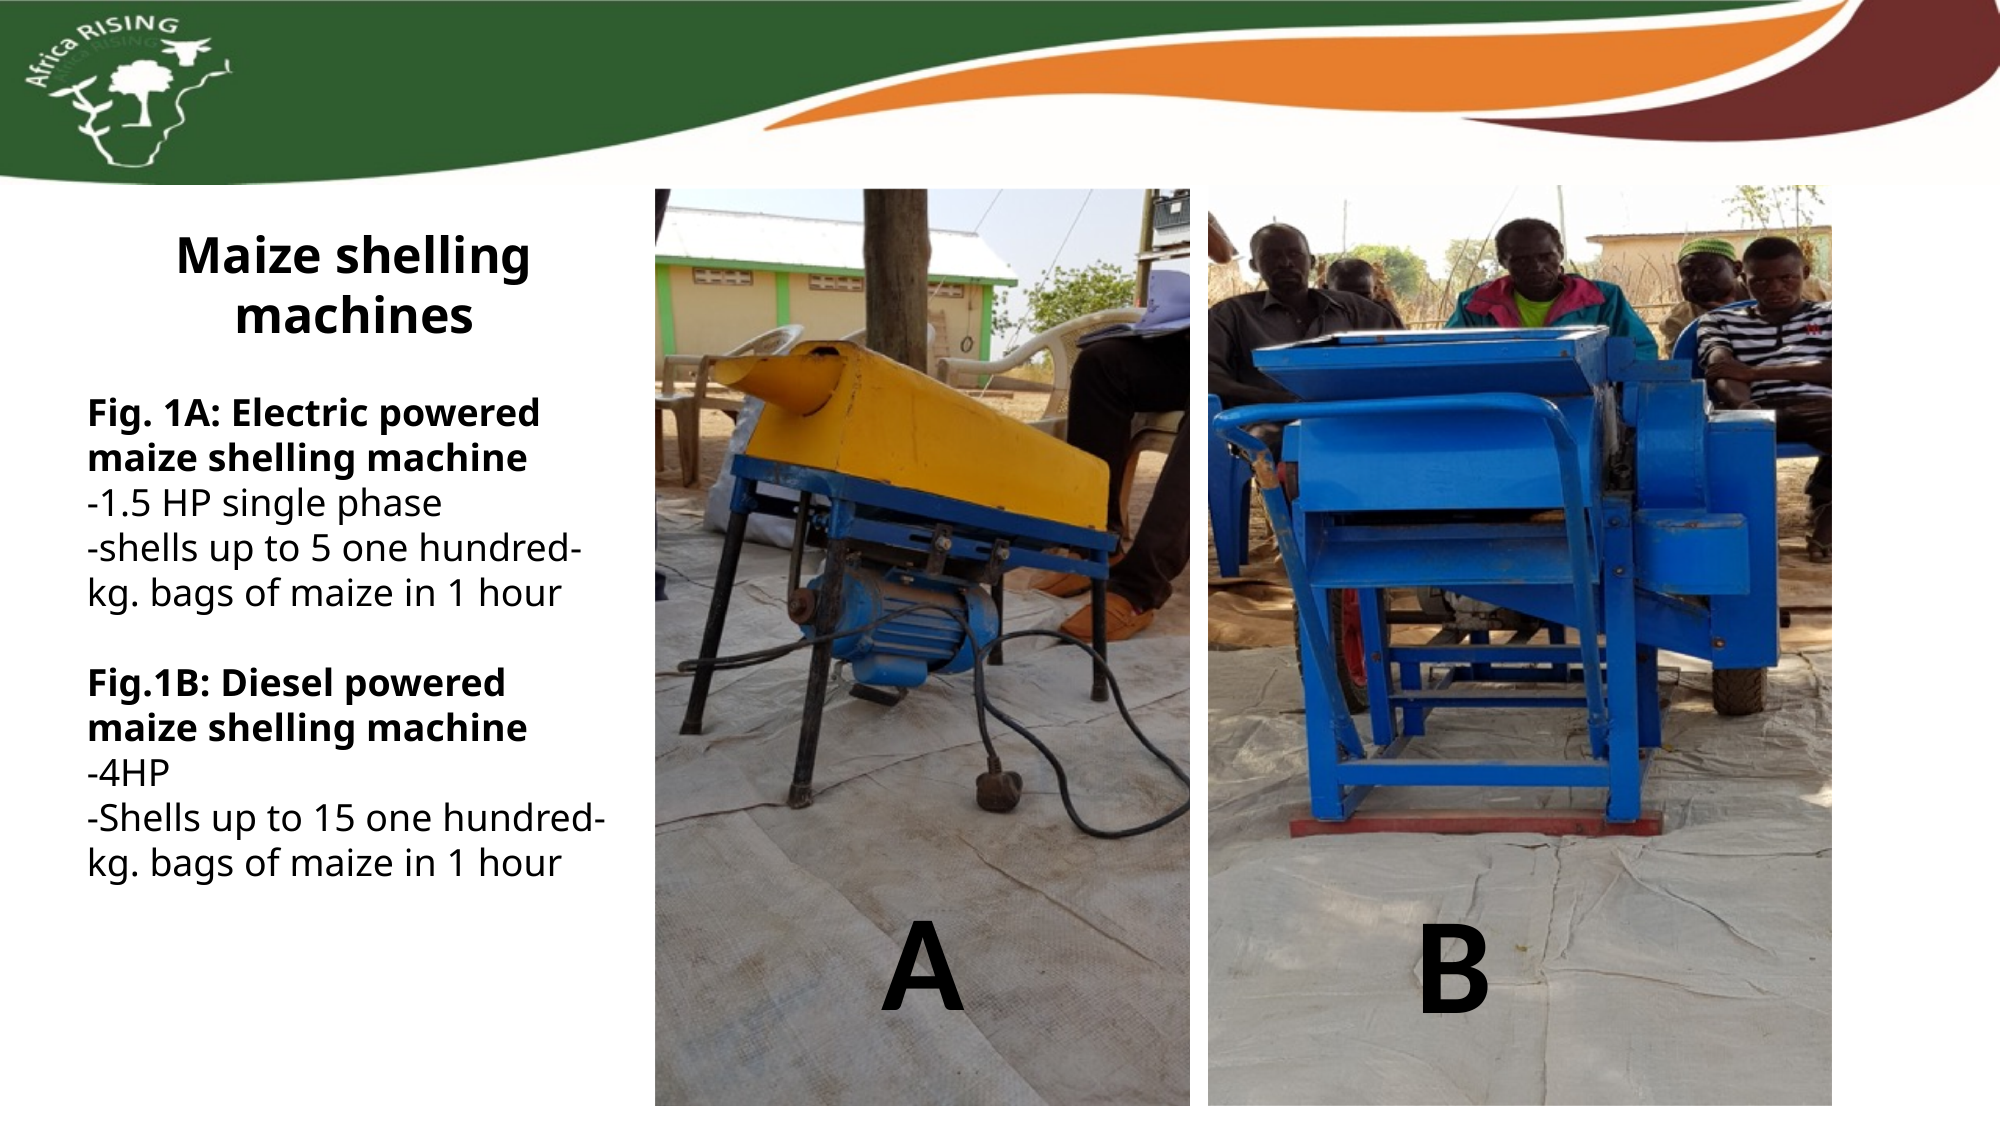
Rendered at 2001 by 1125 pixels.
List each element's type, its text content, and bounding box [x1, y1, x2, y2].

text_box Maize shelling machines Fig. 1A: Electric powered maize shelling machine -1.5 HP single phase -shells up to 5 one hundred-kg. bags of maize in 1 hour Fig.1B: Diesel powered maize shelling machine -4HP -Shells up to 15 one hundred-kg. bags of maize in 1 hour [72, 216, 637, 936]
text_box A [866, 915, 1032, 1046]
text_box B [1400, 950, 1566, 1049]
picture [0, 0, 2000, 1106]
